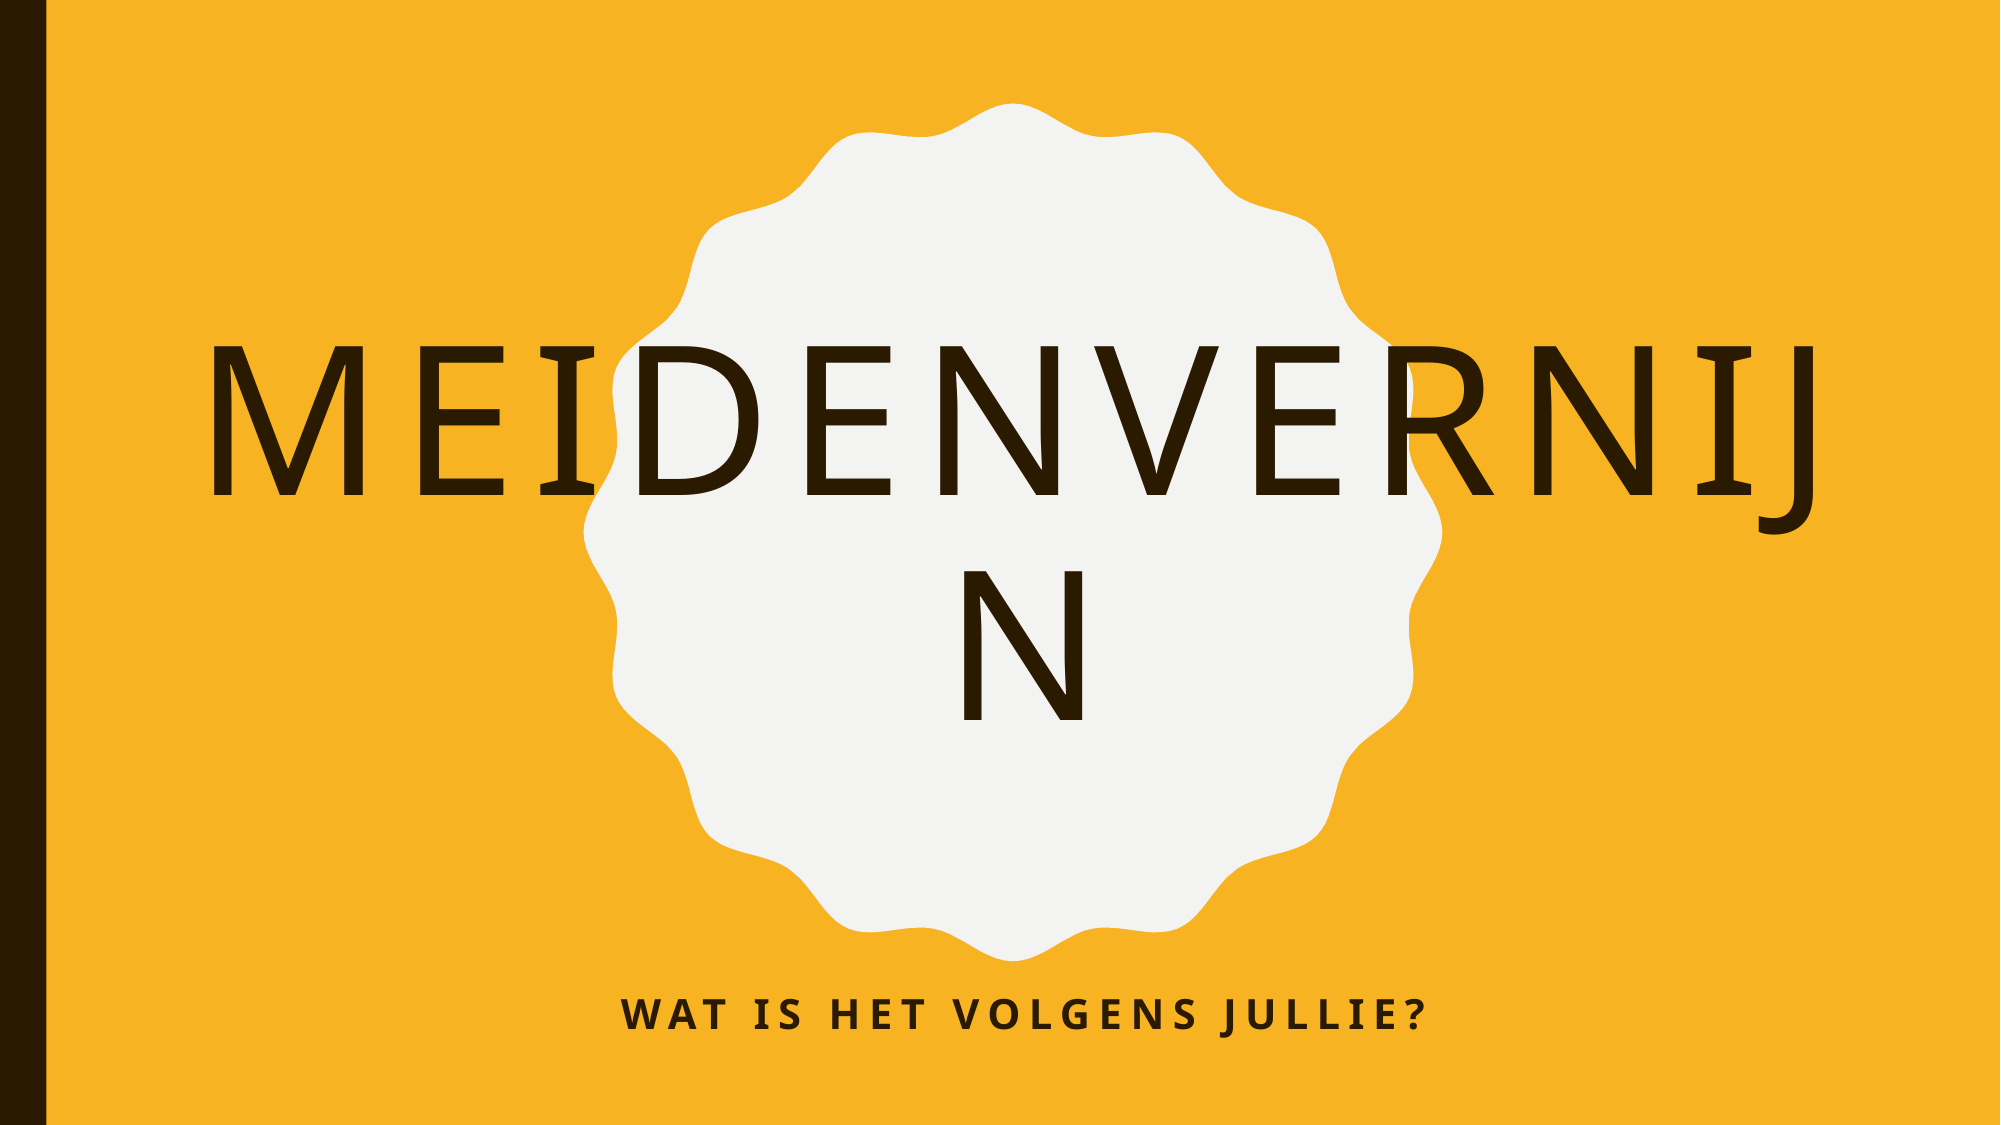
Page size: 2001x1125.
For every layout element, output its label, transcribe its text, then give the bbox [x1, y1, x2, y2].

subtitle Wat is het volgens jullie? [363, 980, 1684, 1103]
title Meidenvernijn [176, 180, 1870, 902]
